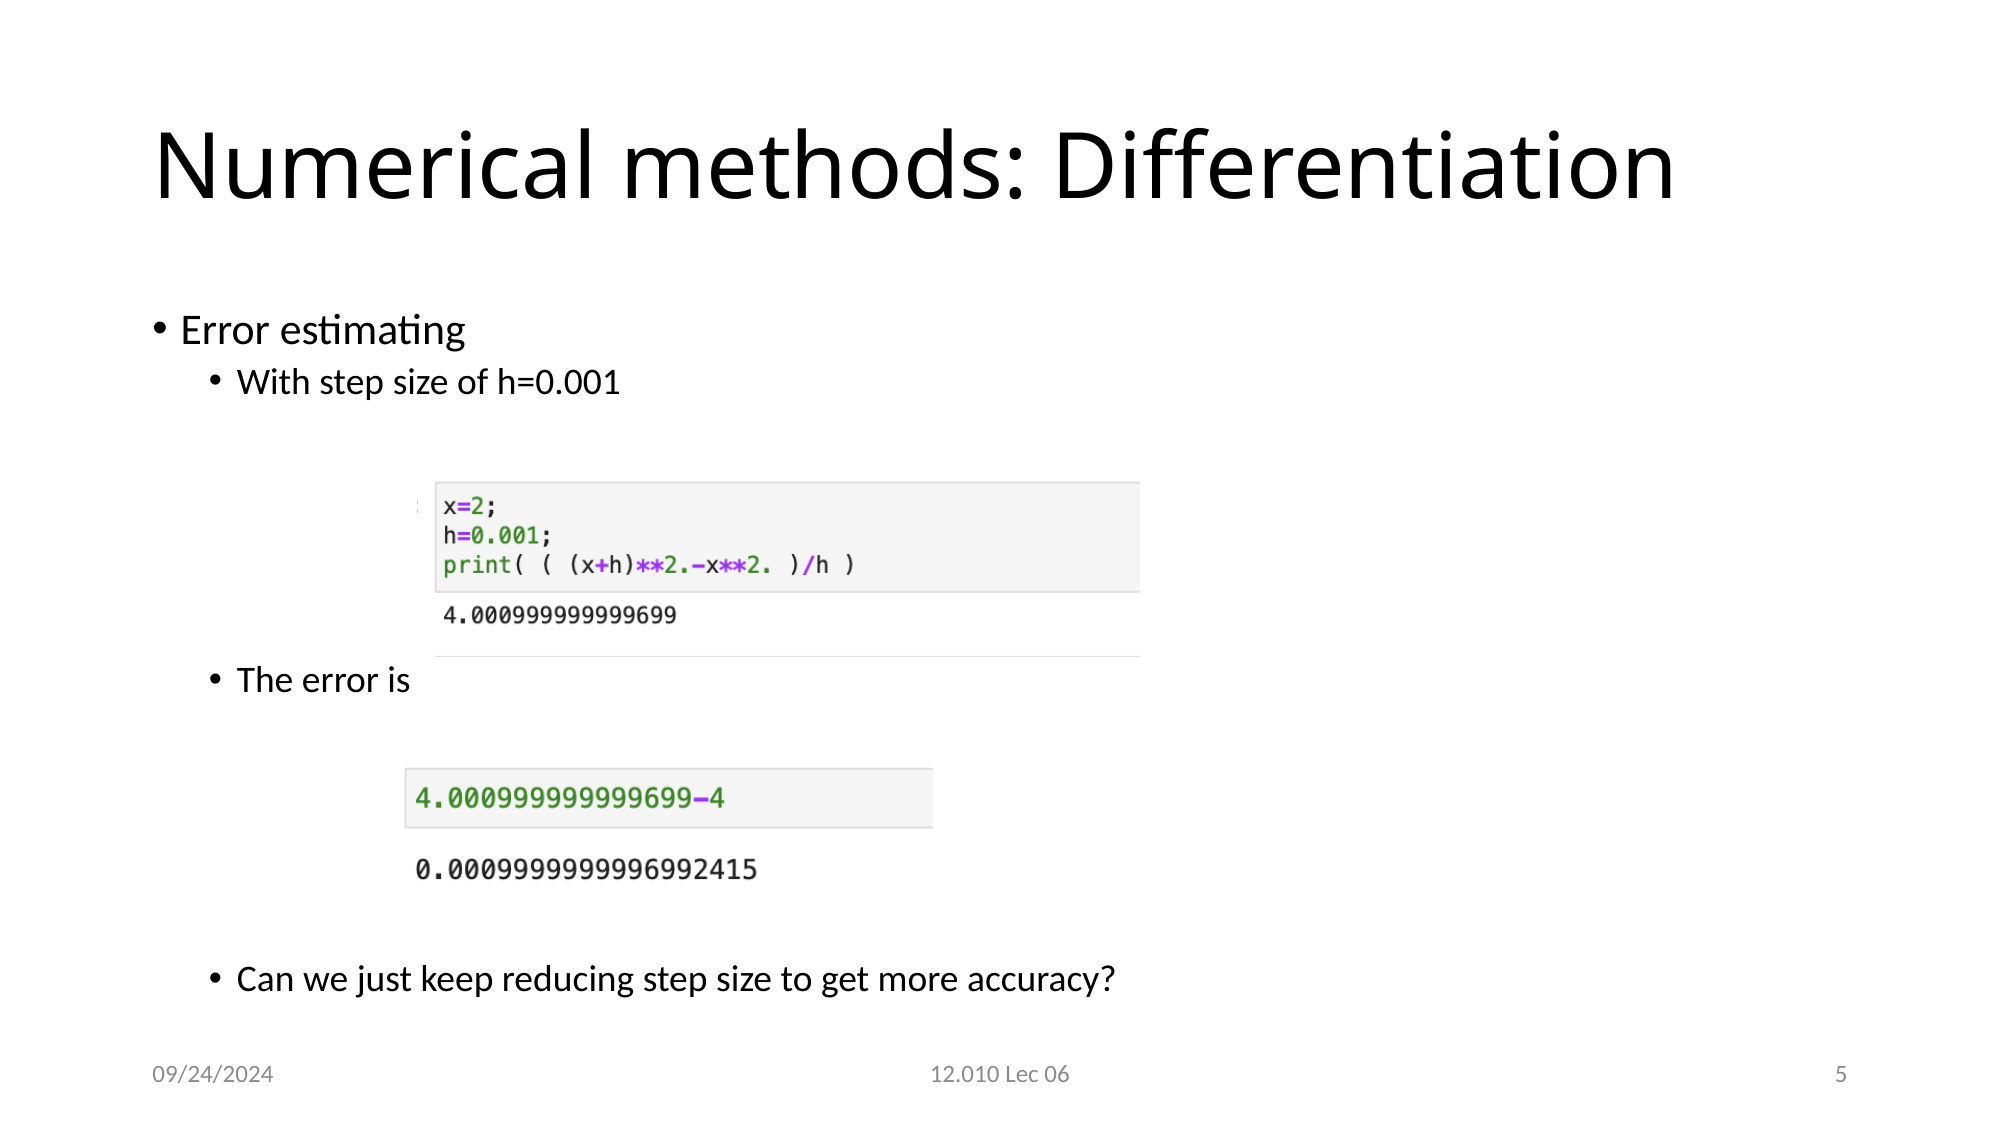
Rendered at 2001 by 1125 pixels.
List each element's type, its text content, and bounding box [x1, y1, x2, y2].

footer 12.010 Lec 06 [662, 1042, 1338, 1103]
picture [417, 470, 1140, 657]
list Error estimating With step size of h=0.001 The error is Can we just keep reducing step size to get more accuracy? [137, 299, 1863, 1014]
slide_number 5 [1412, 1042, 1863, 1103]
title Numerical methods: Differentiation [137, 59, 1863, 278]
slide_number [137, 1042, 588, 1103]
picture [392, 751, 933, 919]
